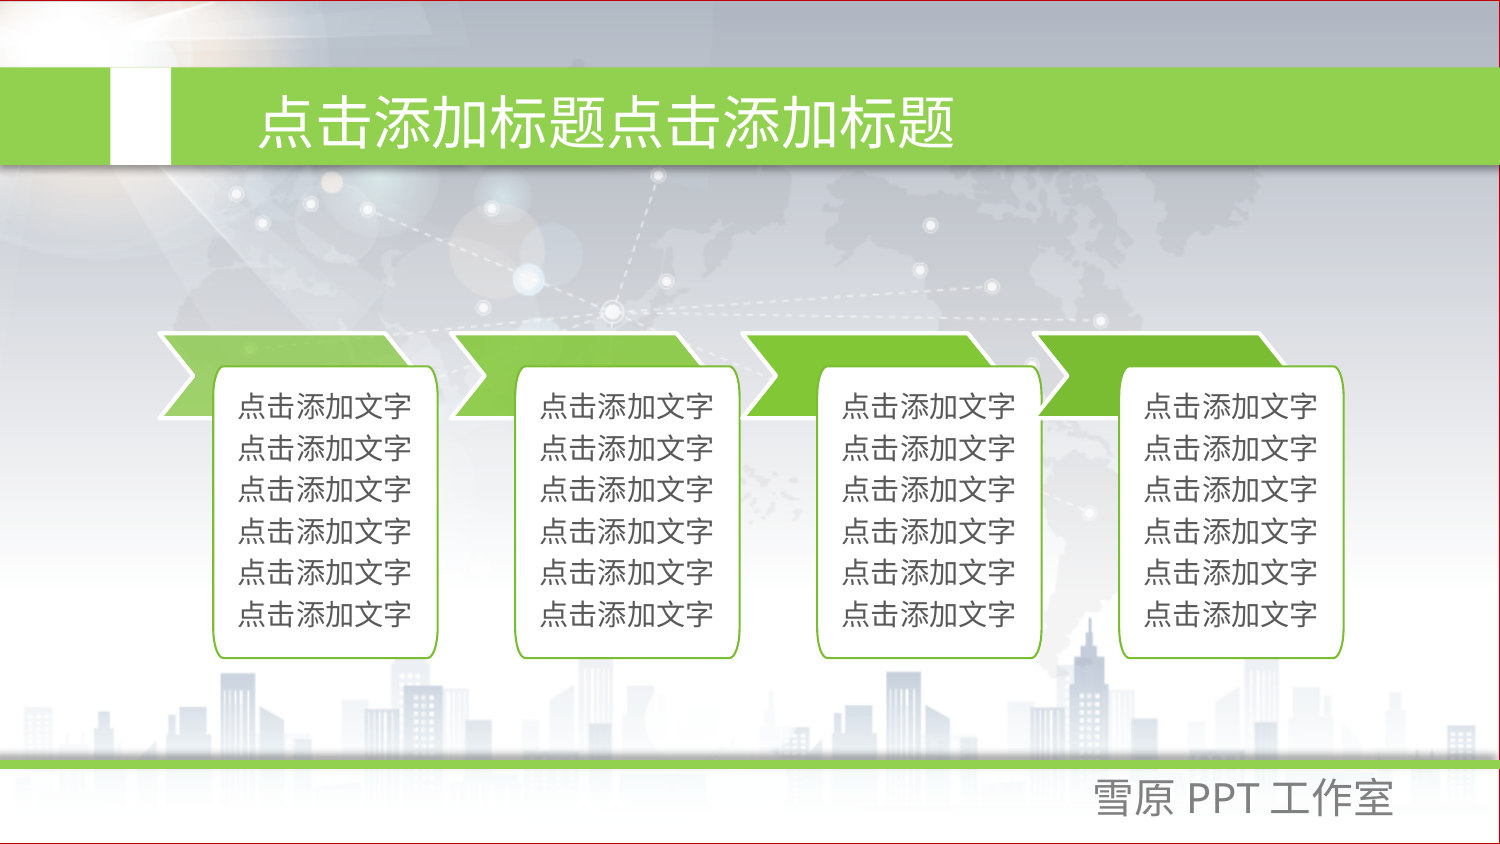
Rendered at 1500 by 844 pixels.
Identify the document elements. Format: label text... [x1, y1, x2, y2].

text_box 点击添加标题点击添加标题 [242, 79, 971, 164]
text_box [740, 331, 996, 421]
text_box 点击添加文字 点击添加文字 点击添加文字 点击添加文字 点击添加文字 点击添加文字 [1117, 364, 1346, 661]
text_box 点击添加文字 点击添加文字 点击添加文字 点击添加文字 点击添加文字 点击添加文字 [211, 364, 440, 661]
text_box [1031, 331, 1287, 421]
text_box [157, 331, 413, 421]
text_box 点击添加文字 点击添加文字 点击添加文字 点击添加文字 点击添加文字 点击添加文字 [513, 364, 742, 661]
text_box 点击添加文字 点击添加文字 点击添加文字 点击添加文字 点击添加文字 点击添加文字 [815, 364, 1044, 661]
picture [0, 769, 1499, 843]
picture [0, 1, 1499, 67]
text_box [448, 331, 704, 421]
picture [0, 165, 1499, 760]
